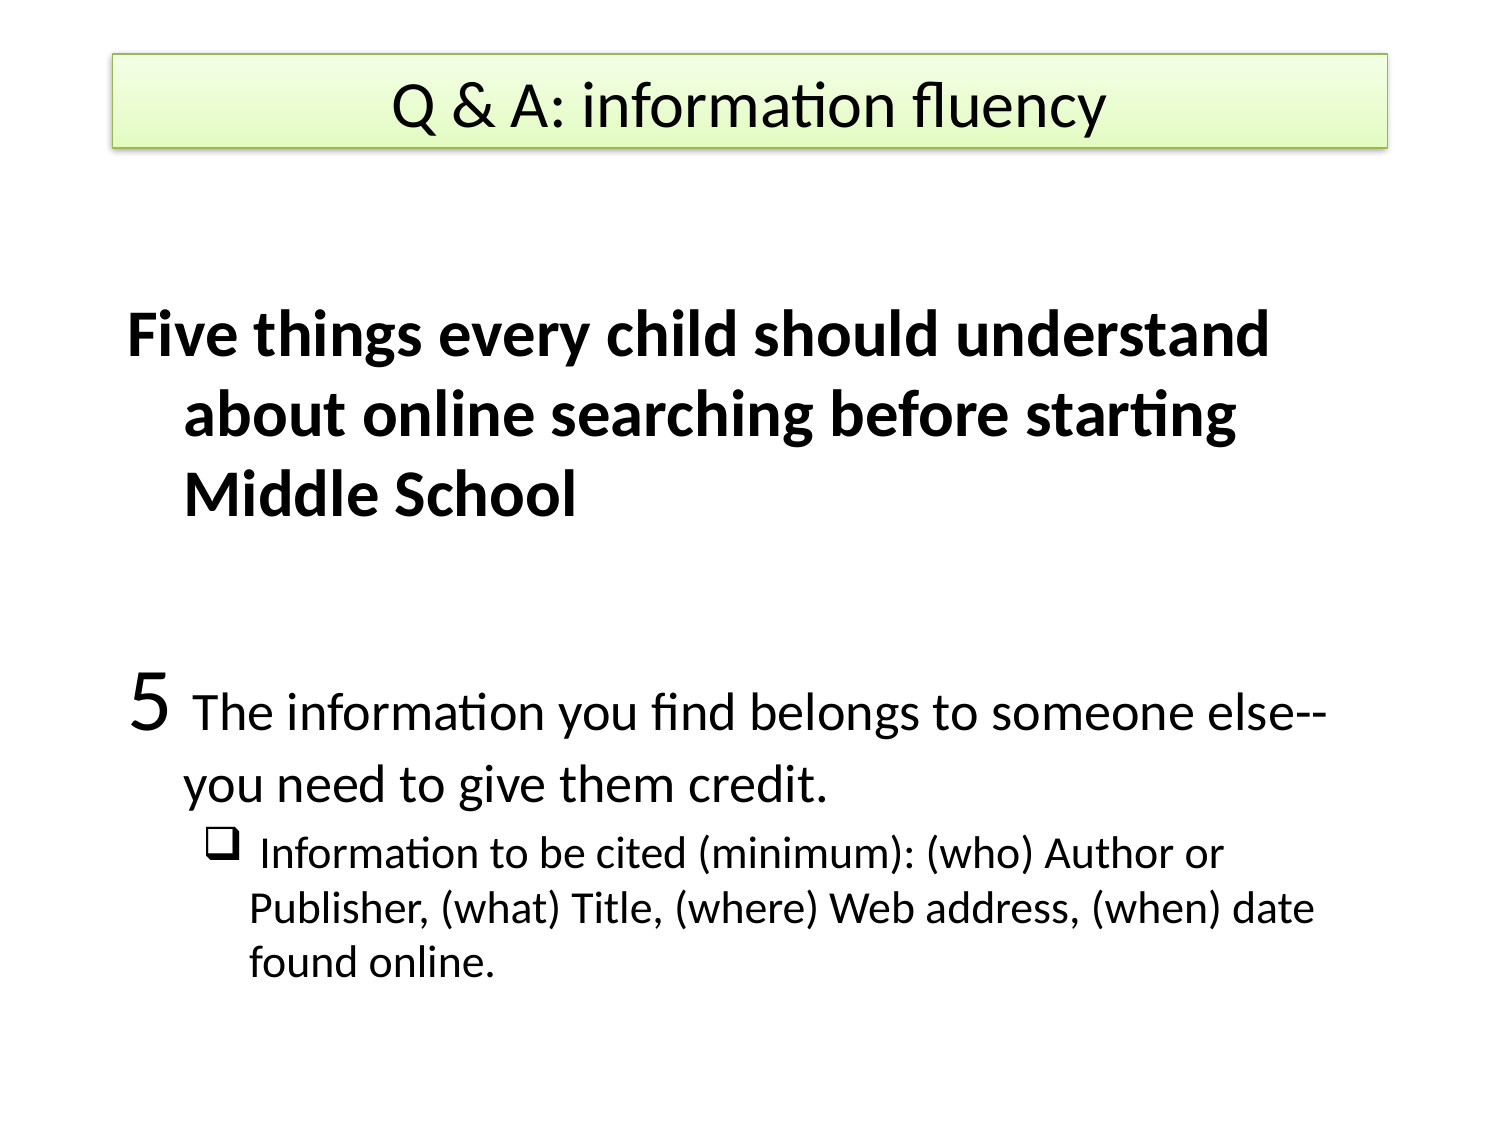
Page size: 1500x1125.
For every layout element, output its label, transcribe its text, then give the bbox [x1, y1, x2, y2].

text_box Q & A: information fluency [112, 53, 1388, 149]
list Five things every child should understand about online searching before starting Middle School 5 The information you find belongs to someone else--you need to give them credit. Information to be cited (minimum): (who) Author or Publisher, (what) Title, (where) Web address, (when) date found online. [112, 282, 1413, 1006]
